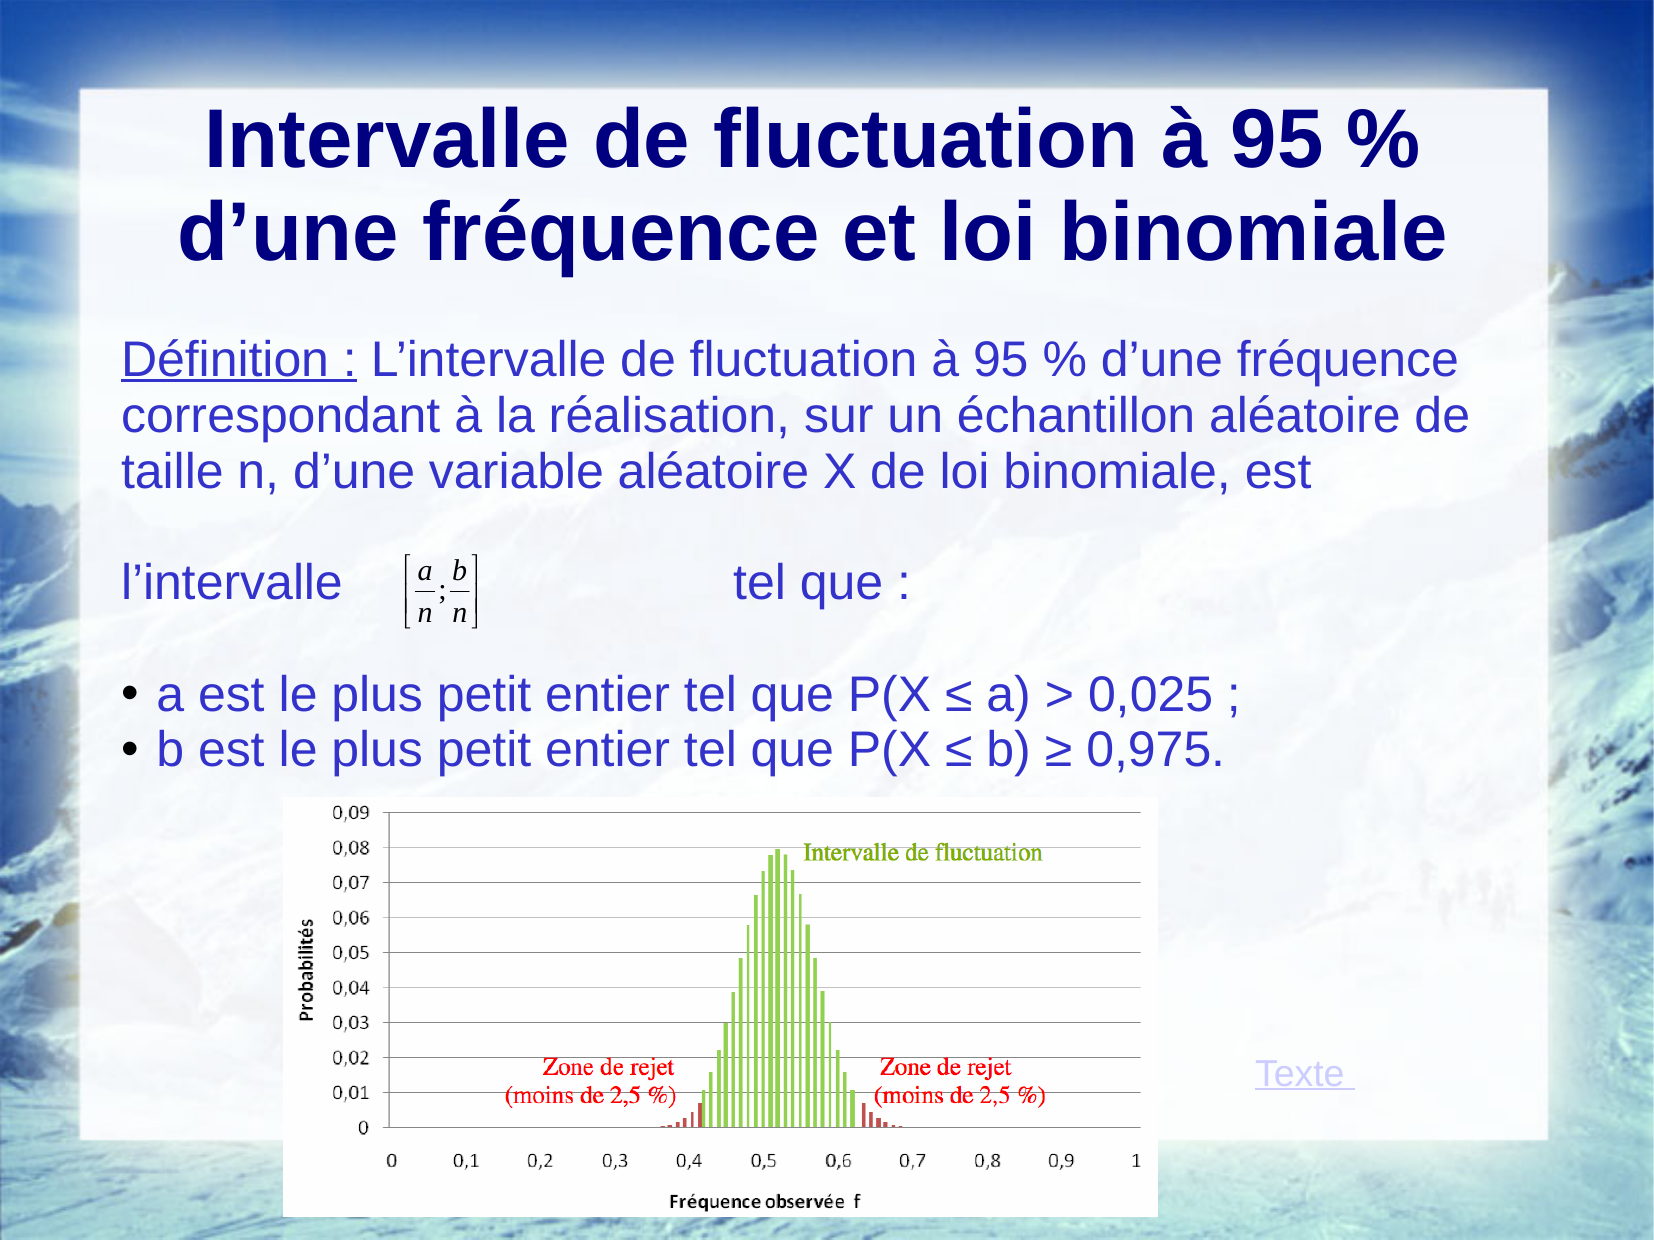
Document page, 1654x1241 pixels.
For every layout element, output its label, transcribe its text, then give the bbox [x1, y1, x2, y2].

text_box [397, 548, 488, 635]
title Intervalle de fluctuation à 95 % d’une fréquence et loi binomiale [104, 132, 1522, 235]
text_box Définition : L’intervalle de fluctuation à 95 % d’une fréquence correspondant à la réalisation, sur un échantillon aléatoire de taille n, d’une variable aléatoire X de loi binomiale, est l’intervalle tel que : a est le plus petit entier tel que P(X ≤ a) > 0,025 ; b est le plus petit entier tel que P(X ≤ b) ≥ 0,975. [106, 324, 1512, 786]
picture [0, 0, 1654, 1240]
text_box Texte [1240, 1045, 1548, 1102]
